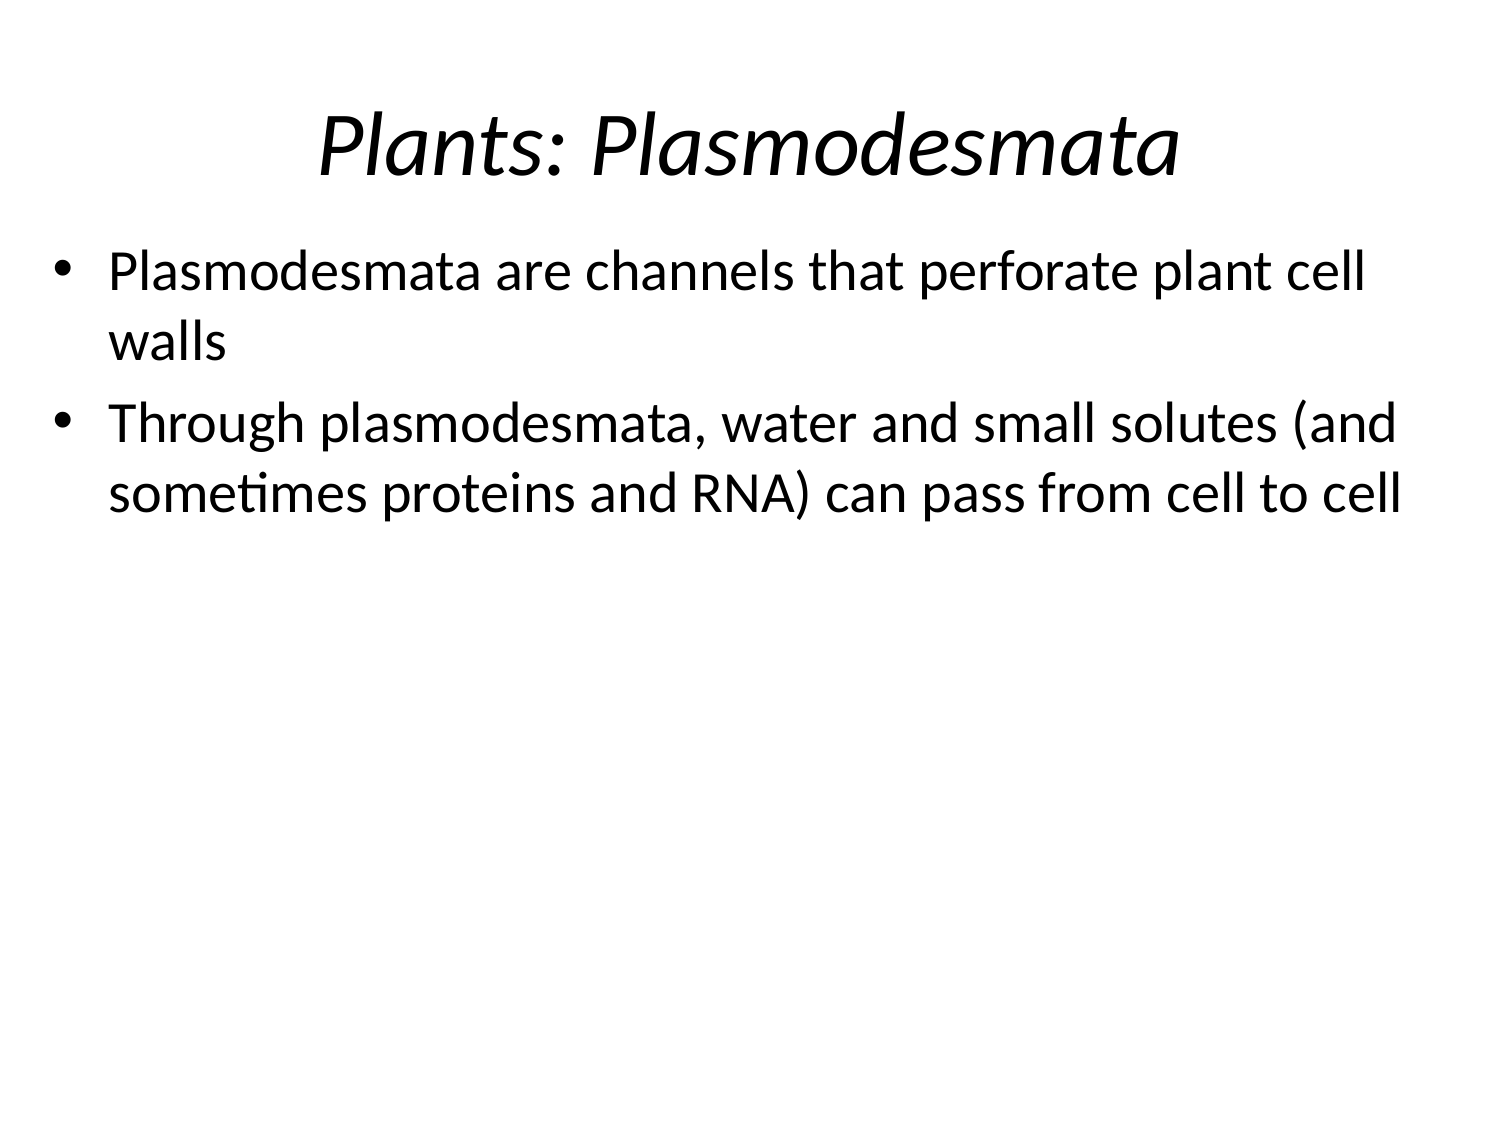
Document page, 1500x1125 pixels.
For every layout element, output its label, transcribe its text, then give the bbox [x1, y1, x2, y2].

list Plasmodesmata are channels that perforate plant cell walls Through plasmodesmata, water and small solutes (and sometimes proteins and RNA) can pass from cell to cell [37, 224, 1438, 650]
title Plants: Plasmodesmata [75, 45, 1425, 224]
